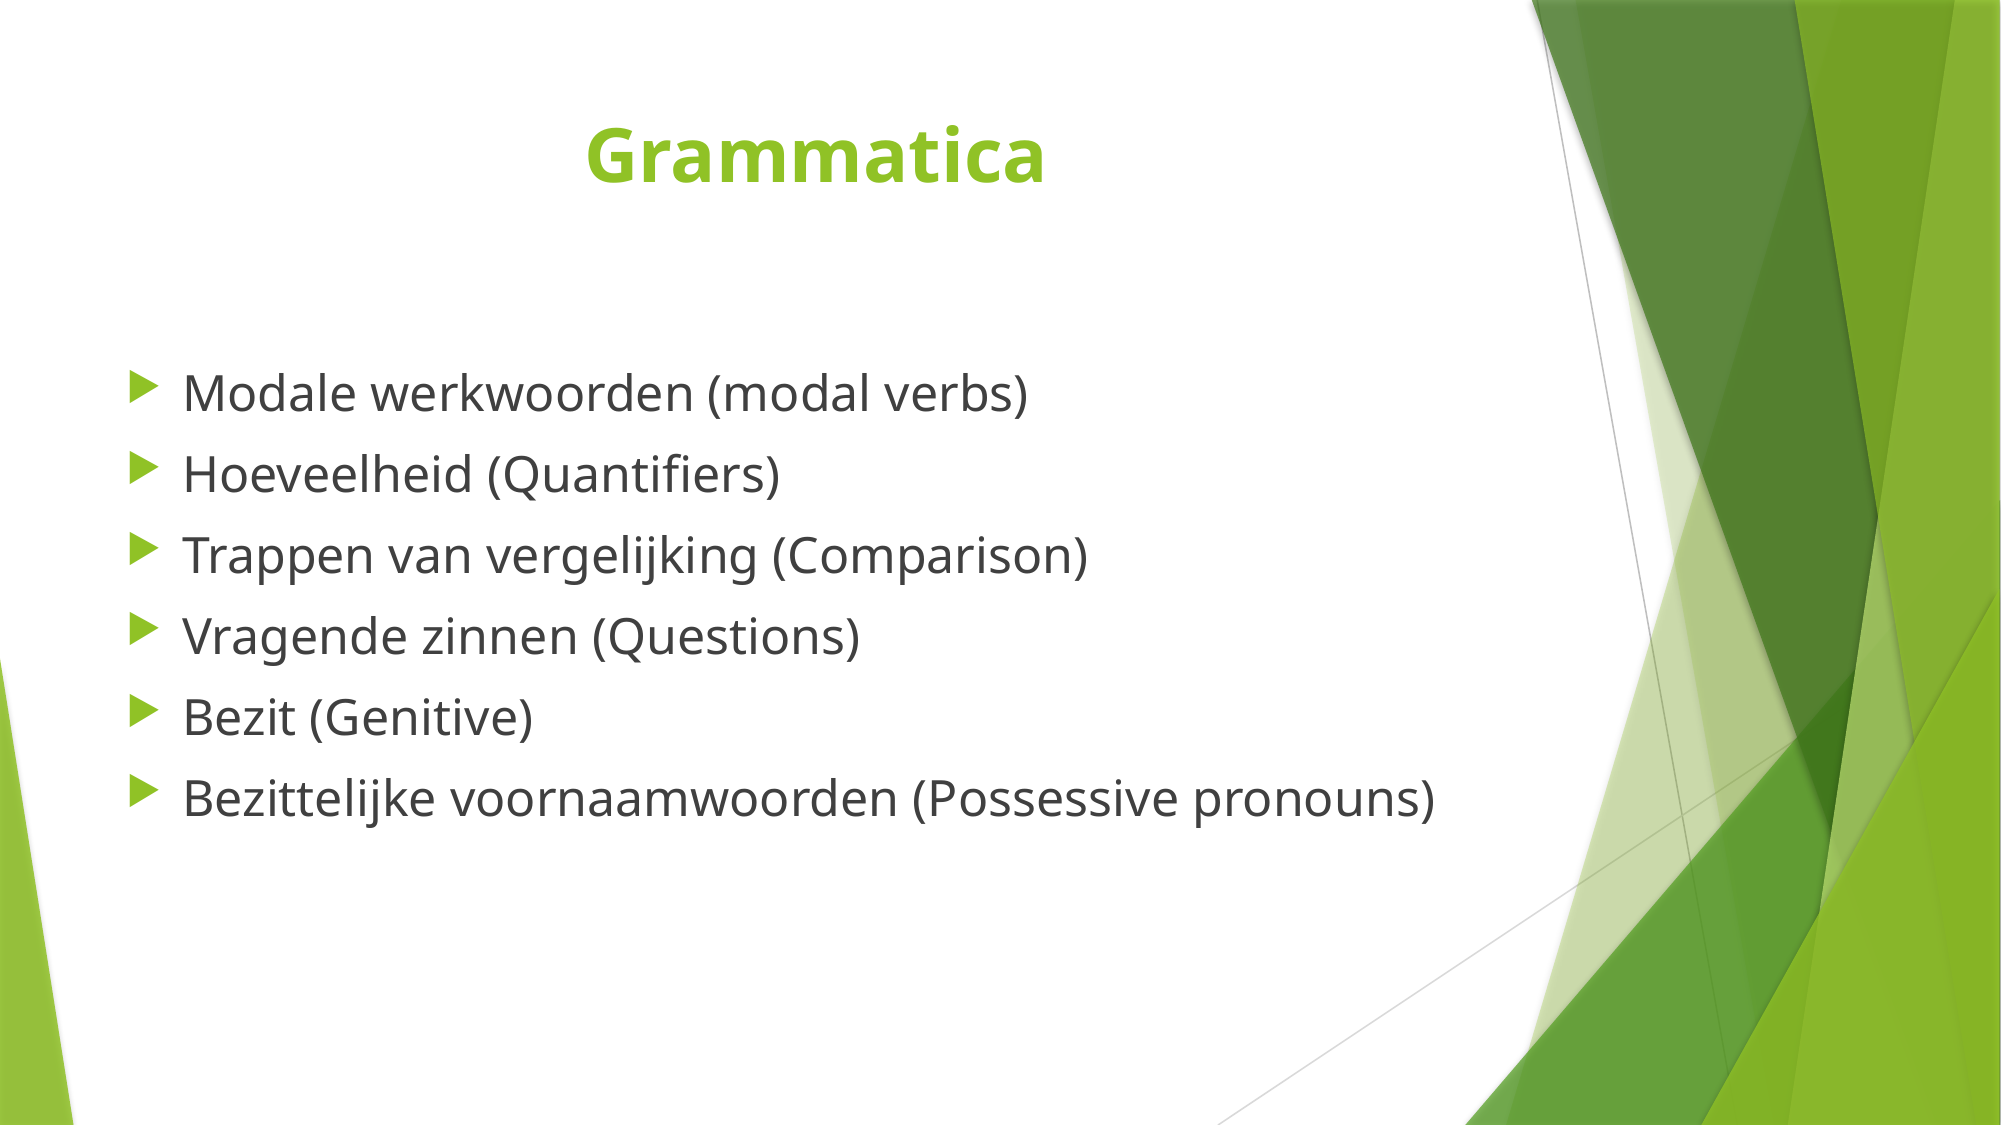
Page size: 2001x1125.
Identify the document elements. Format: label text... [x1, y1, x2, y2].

list Modale werkwoorden (modal verbs) Hoeveelheid (Quantifiers) Trappen van vergelijking (Comparison) Vragende zinnen (Questions) Bezit (Genitive) Bezittelijke voornaamwoorden (Possessive pronouns) [111, 354, 1522, 992]
title Grammatica [111, 99, 1522, 317]
